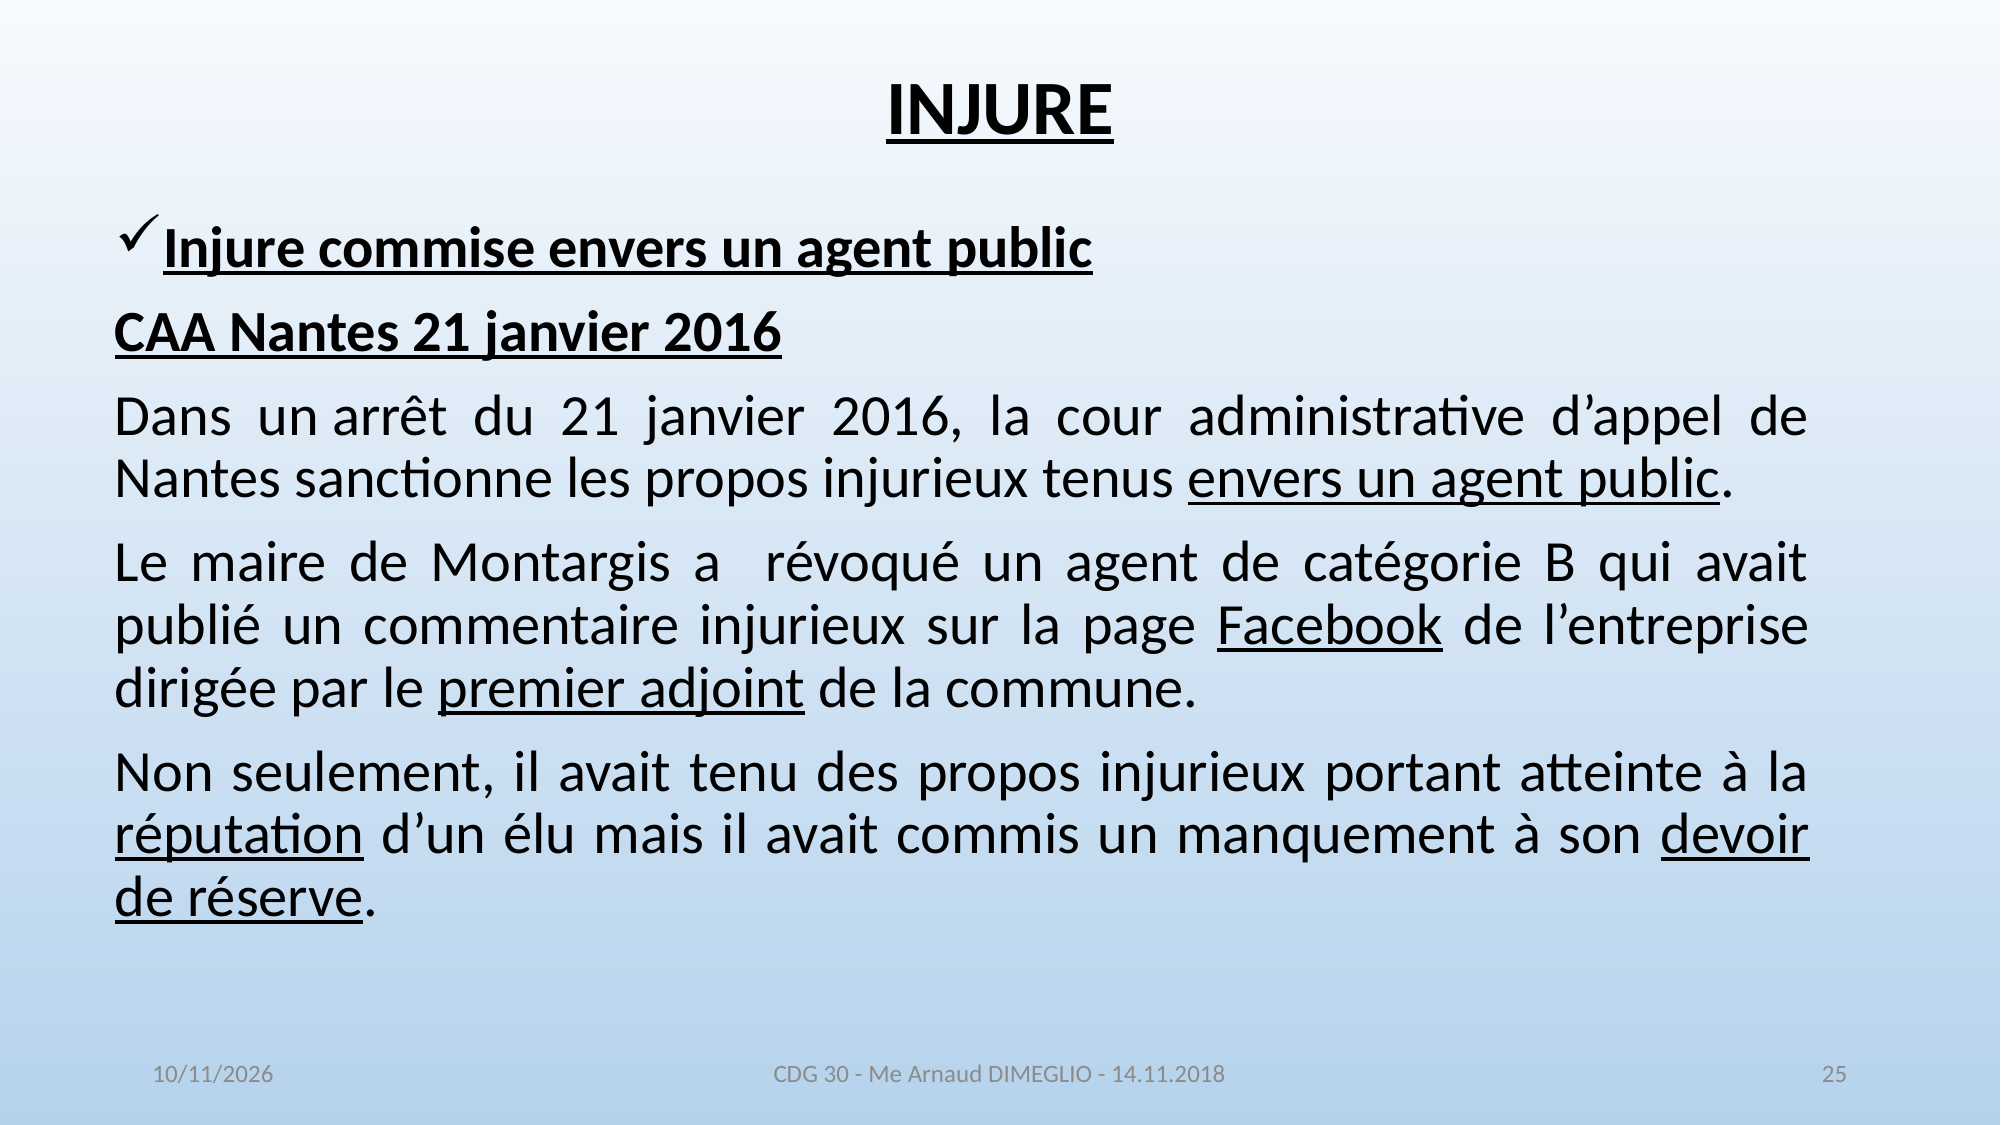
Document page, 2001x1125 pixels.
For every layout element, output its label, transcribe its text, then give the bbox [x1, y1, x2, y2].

slide_number 25 [1412, 1042, 1863, 1103]
list Injure commise envers un agent public CAA Nantes 21 janvier 2016 Dans un arrêt du 21 janvier 2016, la cour administrative d’appel de Nantes sanctionne les propos injurieux tenus envers un agent public. Le maire de Montargis a révoqué un agent de catégorie B qui avait publié un commentaire injurieux sur la page Facebook de l’entreprise dirigée par le premier adjoint de la commune. Non seulement, il avait tenu des propos injurieux portant atteinte à la réputation d’un élu mais il avait commis un manquement à son devoir de réserve. [99, 210, 1825, 1066]
title INJURE [137, 59, 1863, 252]
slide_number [137, 1042, 588, 1103]
footer CDG 30 - Me Arnaud DIMEGLIO - 14.11.2018 [662, 1042, 1338, 1103]
